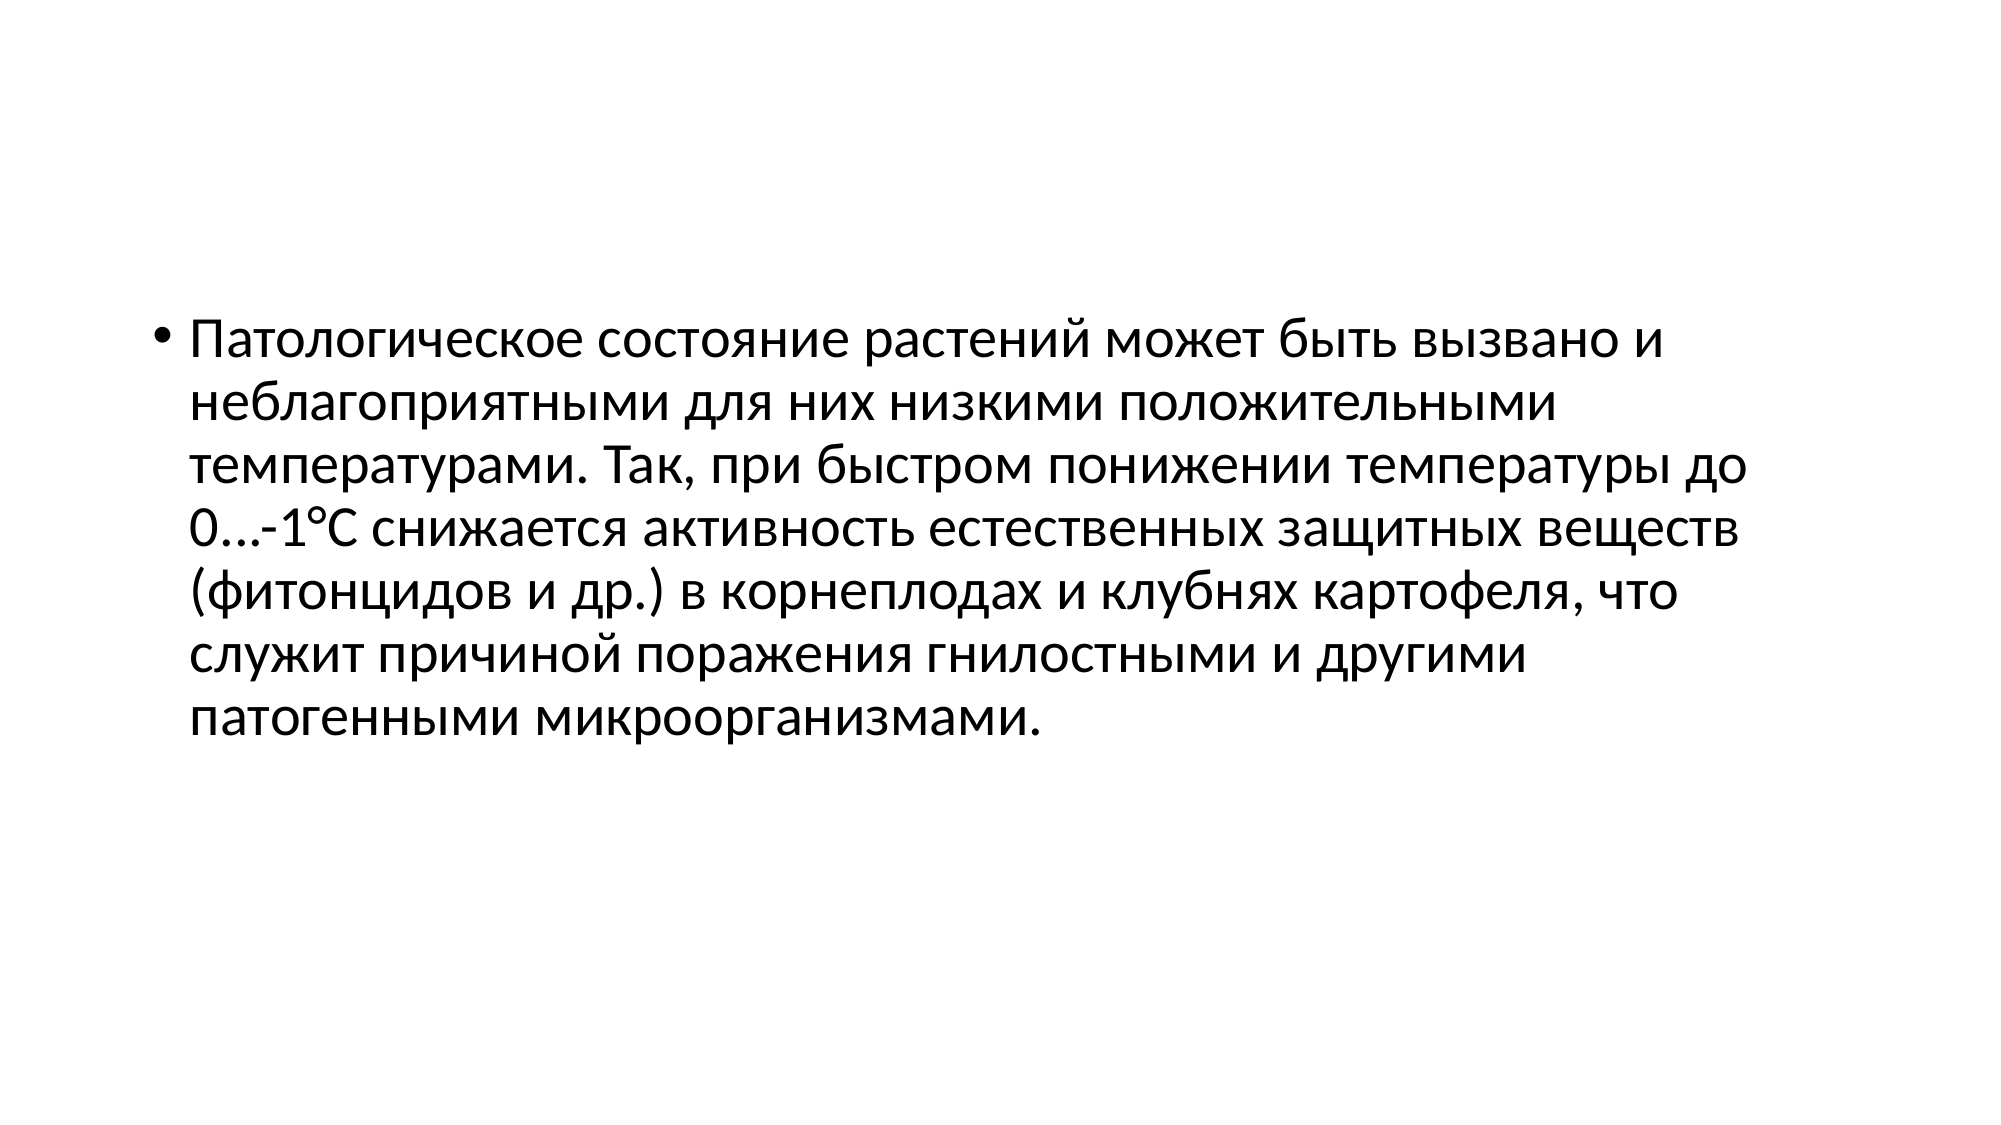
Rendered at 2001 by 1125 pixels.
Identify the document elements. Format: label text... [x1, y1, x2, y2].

list Патологическое состояние растений может быть вызвано и неблагоприятными для них низкими положительными температурами. Так, при быстром понижении температуры до 0...-1°С снижается активность естественных защитных веществ (фитонцидов и др.) в корнеплодах и клубнях картофеля, что служит причиной поражения гнилостными и другими патогенными микроорганизмами. [137, 299, 1863, 1014]
